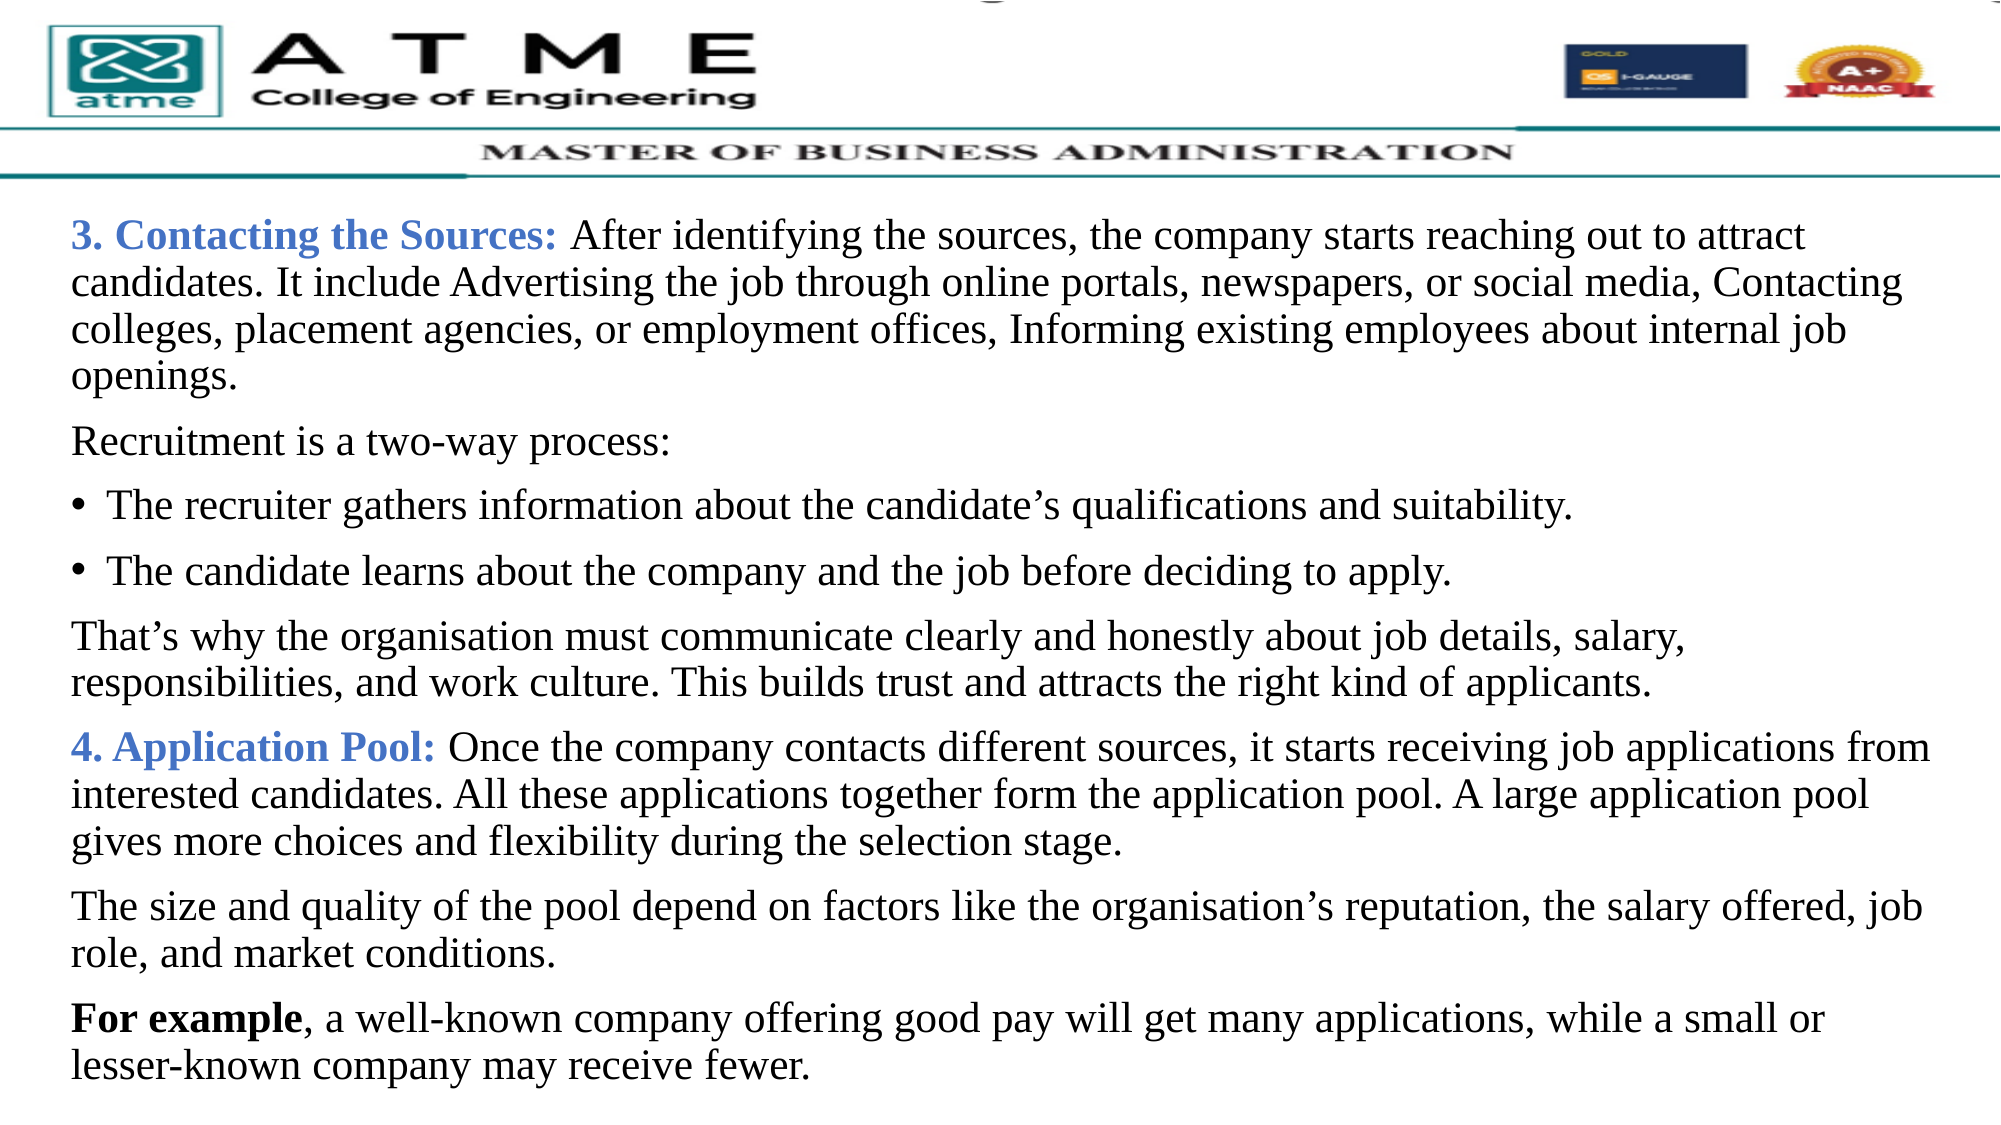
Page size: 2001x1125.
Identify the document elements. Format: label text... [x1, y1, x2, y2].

picture [0, 1, 2000, 180]
list 3. Contacting the Sources: After identifying the sources, the company starts reaching out to attract candidates. It include Advertising the job through online portals, newspapers, or social media, Contacting colleges, placement agencies, or employment offices, Informing existing employees about internal job openings. Recruitment is a two-way process: The recruiter gathers information about the candidate’s qualifications and suitability. The candidate learns about the company and the job before deciding to apply. That’s why the organisation must communicate clearly and honestly about job details, salary, responsibilities, and work culture. This builds trust and attracts the right kind of applicants. 4. Application Pool: Once the company contacts different sources, it starts receiving job applications from interested candidates. All these applications together form the application pool. A large application pool gives more choices and flexibility during the selection stage. The size and quality of the pool depend on factors like the organisation’s reputation, the salary offered, job role, and market conditions. For example, a well-known company offering good pay will get many applications, while a small or lesser-known company may receive fewer. [55, 204, 1949, 1098]
